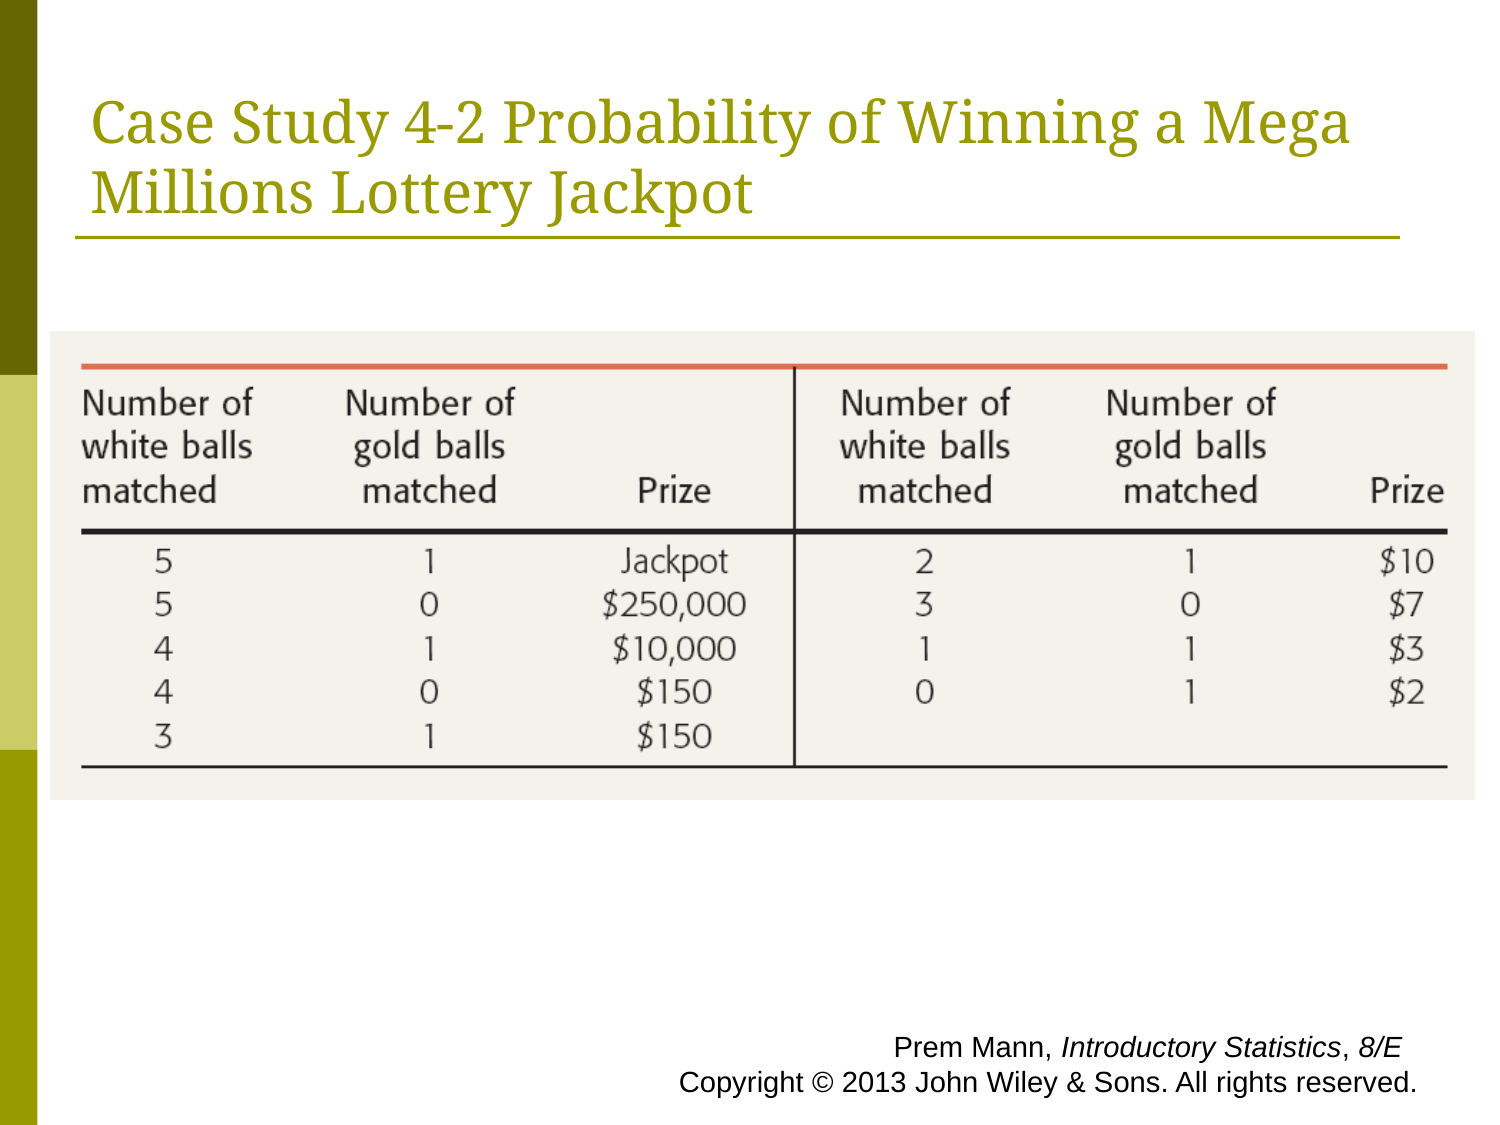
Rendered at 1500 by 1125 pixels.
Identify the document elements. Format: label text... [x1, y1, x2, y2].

text_box Prem Mann, Introductory Statistics, 8/E Copyright © 2013 John Wiley & Sons. All rights reserved. [664, 1020, 1449, 1106]
title Case Study 4-2 Probability of Winning a Mega Millions Lottery Jackpot [75, 45, 1425, 233]
picture [49, 331, 1476, 801]
